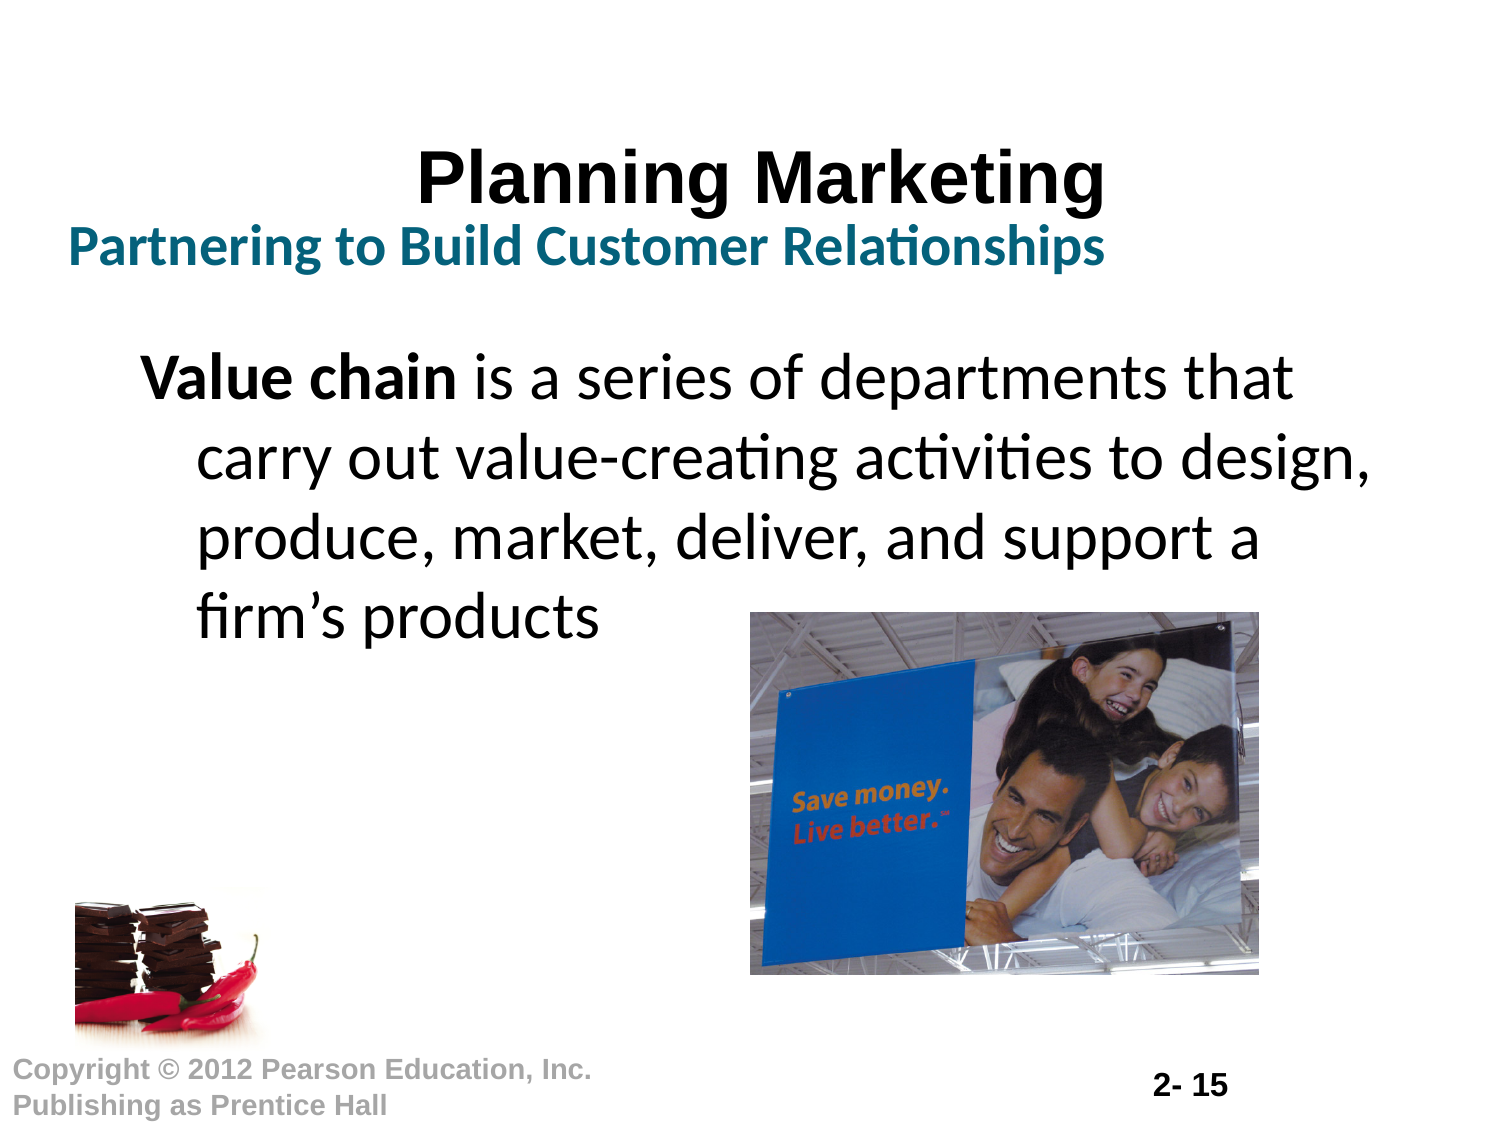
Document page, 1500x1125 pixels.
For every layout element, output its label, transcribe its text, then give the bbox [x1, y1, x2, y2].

picture [75, 887, 275, 1054]
title Planning Marketing [124, 87, 1401, 276]
list Value chain is a series of departments that carry out value-creating activities to design, produce, market, deliver, and support a firm’s products [124, 324, 1401, 1001]
list Partnering to Build Customer Relationships [0, 199, 124, 263]
picture [749, 612, 1260, 976]
